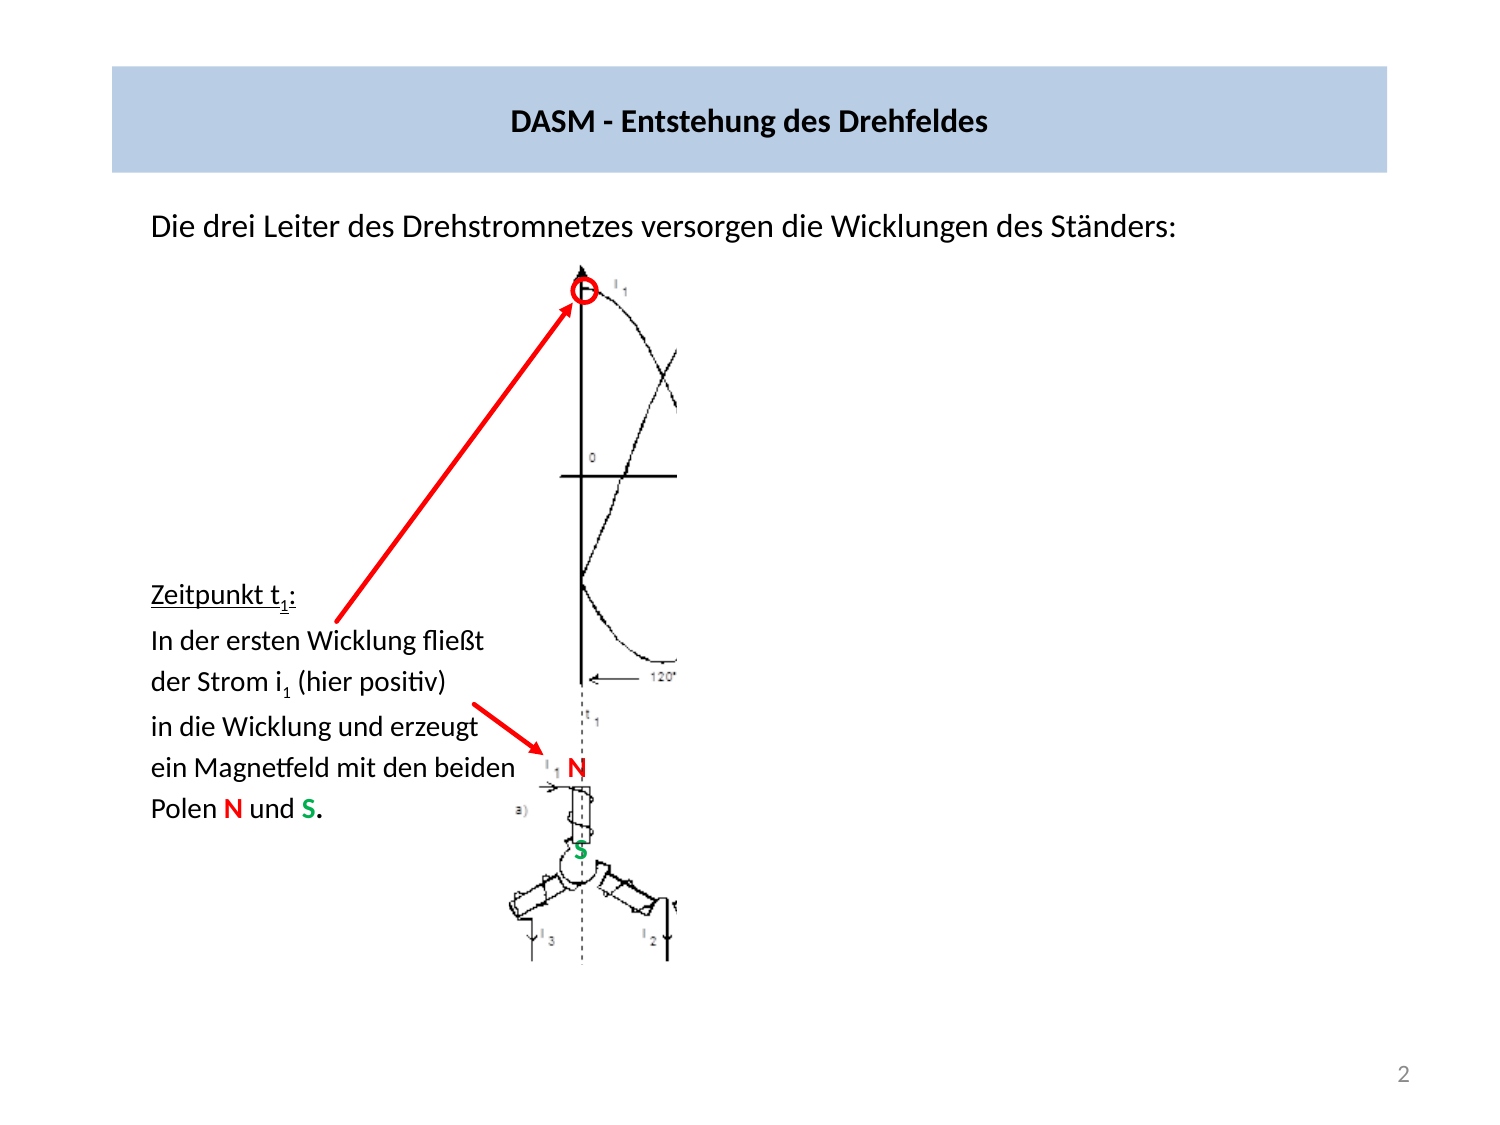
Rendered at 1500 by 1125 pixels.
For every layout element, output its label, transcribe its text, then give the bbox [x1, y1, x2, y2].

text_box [336, 302, 503, 622]
picture [508, 245, 678, 965]
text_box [473, 703, 544, 756]
subtitle Die drei Leiter des Drehstromnetzes versorgen die Wicklungen des Ständers: Zeitpunkt t1: In der ersten Wicklung fließt der Strom i1 (hier positiv) in die Wicklung und erzeugt ein Magnetfeld mit den beiden N Polen N und S. S [135, 196, 1400, 1047]
slide_number 2 [1074, 1042, 1425, 1103]
title DASM - Entstehung des Drehfeldes [112, 66, 1388, 173]
